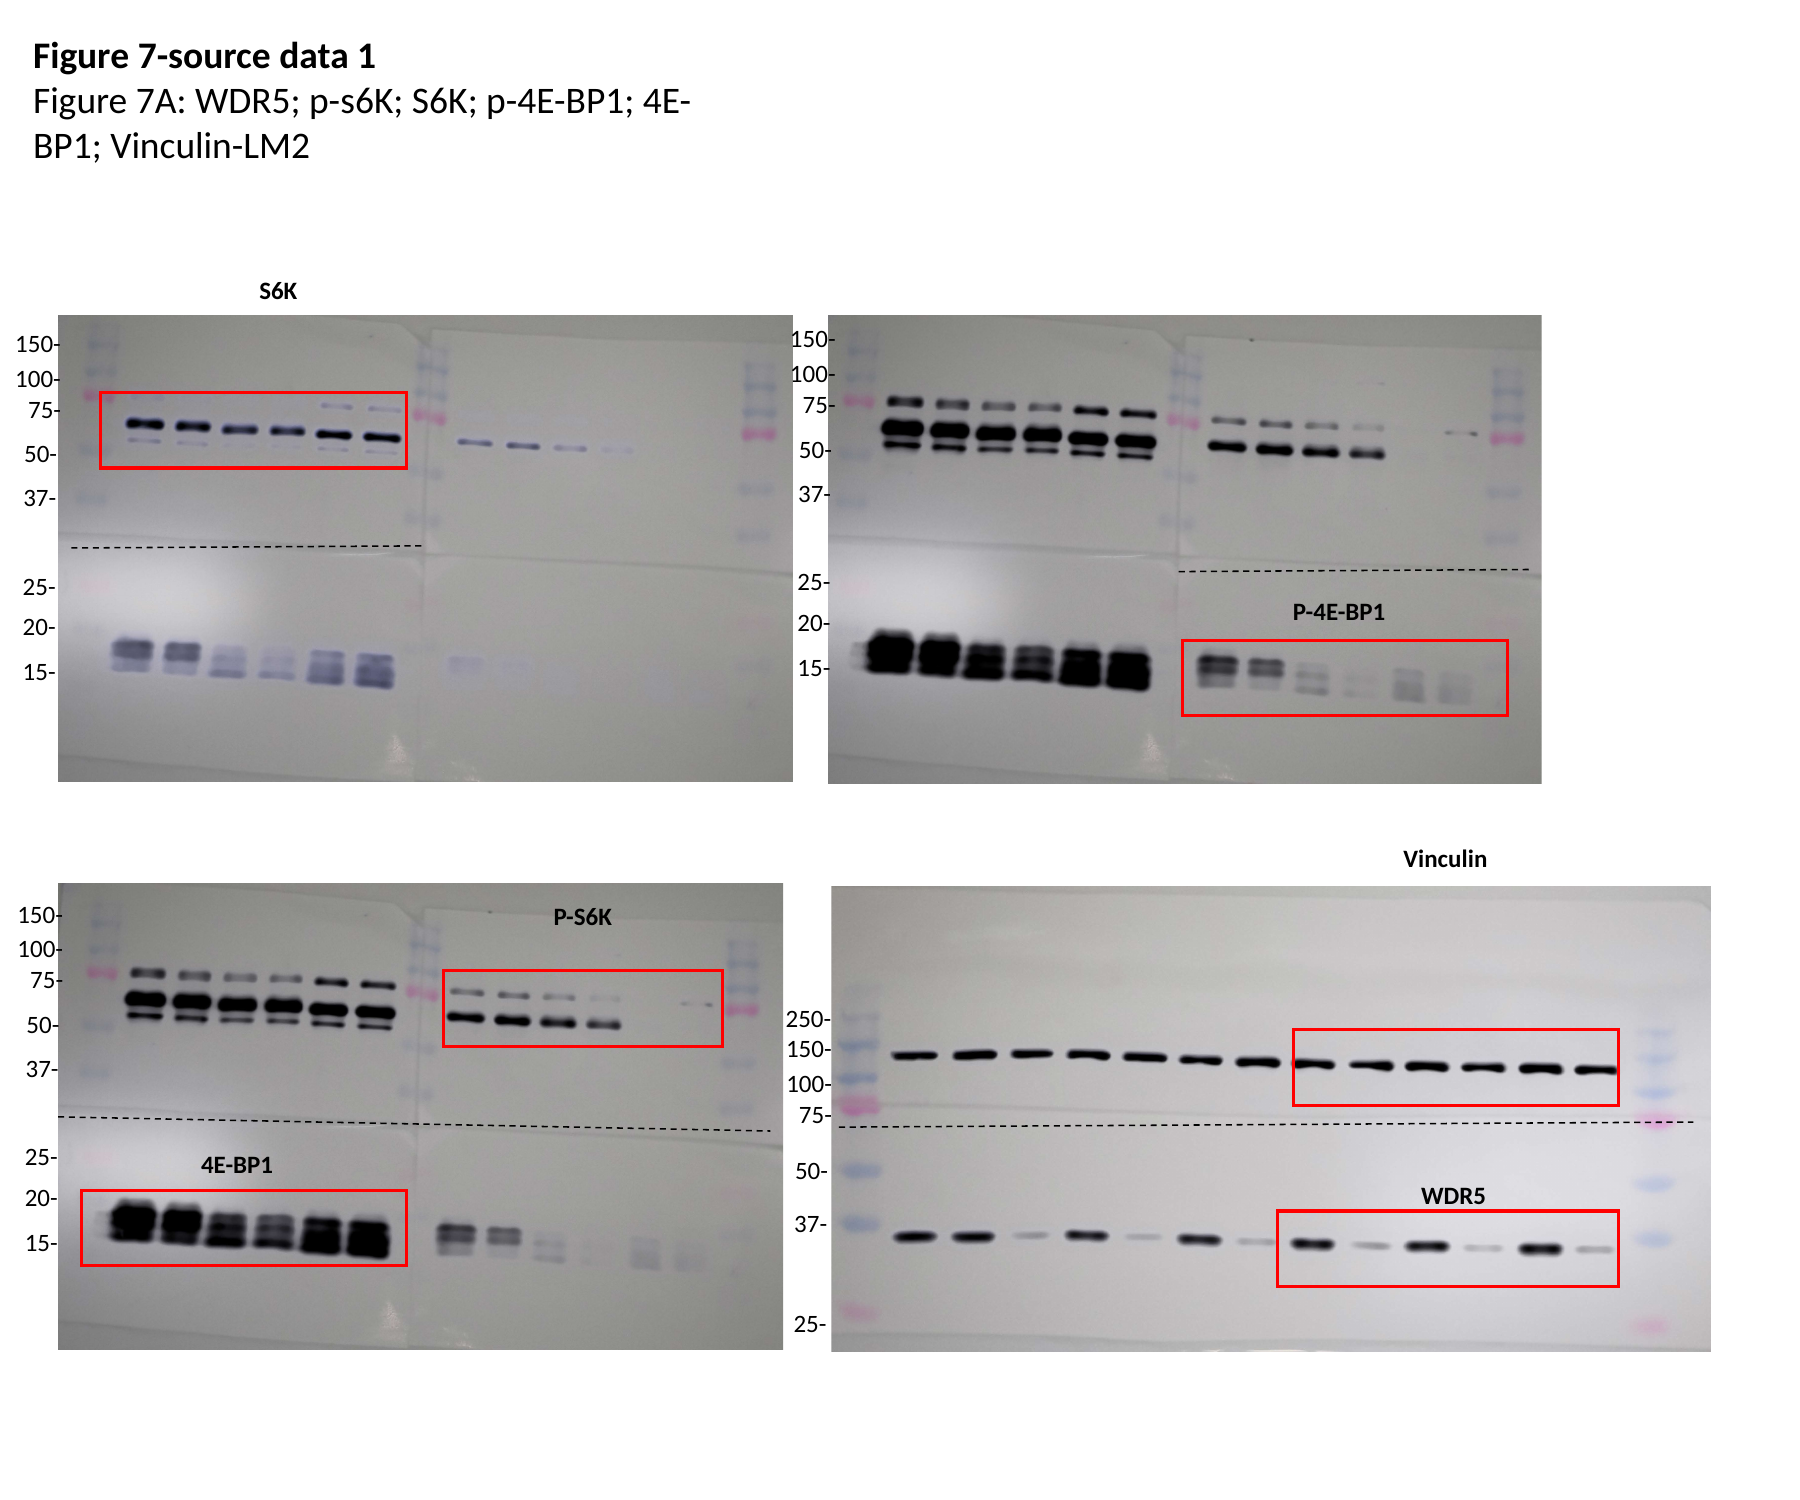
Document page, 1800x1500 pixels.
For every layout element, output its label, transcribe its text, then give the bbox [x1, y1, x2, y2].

text_box 250- [784, 994, 831, 1040]
text_box S6K [244, 267, 313, 312]
text_box 50- [784, 1146, 831, 1192]
picture [58, 314, 793, 782]
text_box 37- [8, 474, 58, 519]
text_box 150- [2, 890, 58, 925]
picture [828, 315, 1542, 784]
picture [58, 883, 784, 1350]
text_box 25- [10, 1133, 58, 1173]
text_box 25- [793, 558, 828, 598]
text_box 20- [10, 1173, 58, 1218]
text_box 15- [793, 643, 828, 689]
text_box 75- [793, 381, 828, 425]
text_box 100- [784, 1059, 831, 1090]
text_box Vinculin [1388, 835, 1503, 880]
picture [831, 886, 1711, 1352]
text_box 25- [7, 562, 58, 603]
text_box 37- [793, 469, 828, 515]
text_box 37- [784, 1200, 831, 1245]
text_box 75- [15, 956, 58, 1000]
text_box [838, 1122, 1694, 1128]
text_box 50- [11, 1000, 58, 1044]
text_box 100- [2, 925, 58, 970]
text_box 20- [7, 603, 58, 648]
text_box 150- [793, 315, 828, 350]
text_box 15- [10, 1218, 58, 1264]
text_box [58, 1116, 771, 1131]
text_box 75- [13, 385, 58, 430]
text_box 100- [0, 354, 58, 400]
text_box 150- [784, 1040, 831, 1059]
text_box 75- [784, 1090, 831, 1136]
text_box 15- [7, 648, 58, 693]
text_box 100- [793, 350, 828, 381]
text_box 20- [793, 598, 828, 643]
text_box 50- [793, 425, 828, 469]
text_box 25- [784, 1300, 831, 1345]
text_box 150- [0, 320, 58, 354]
text_box Figure 7-source data 1 Figure 7A: WDR5; p-s6K; S6K; p-4E-BP1; 4E-BP1; Vinculin-LM2 [18, 23, 769, 174]
text_box 37- [10, 1044, 58, 1090]
text_box 50- [9, 430, 58, 474]
